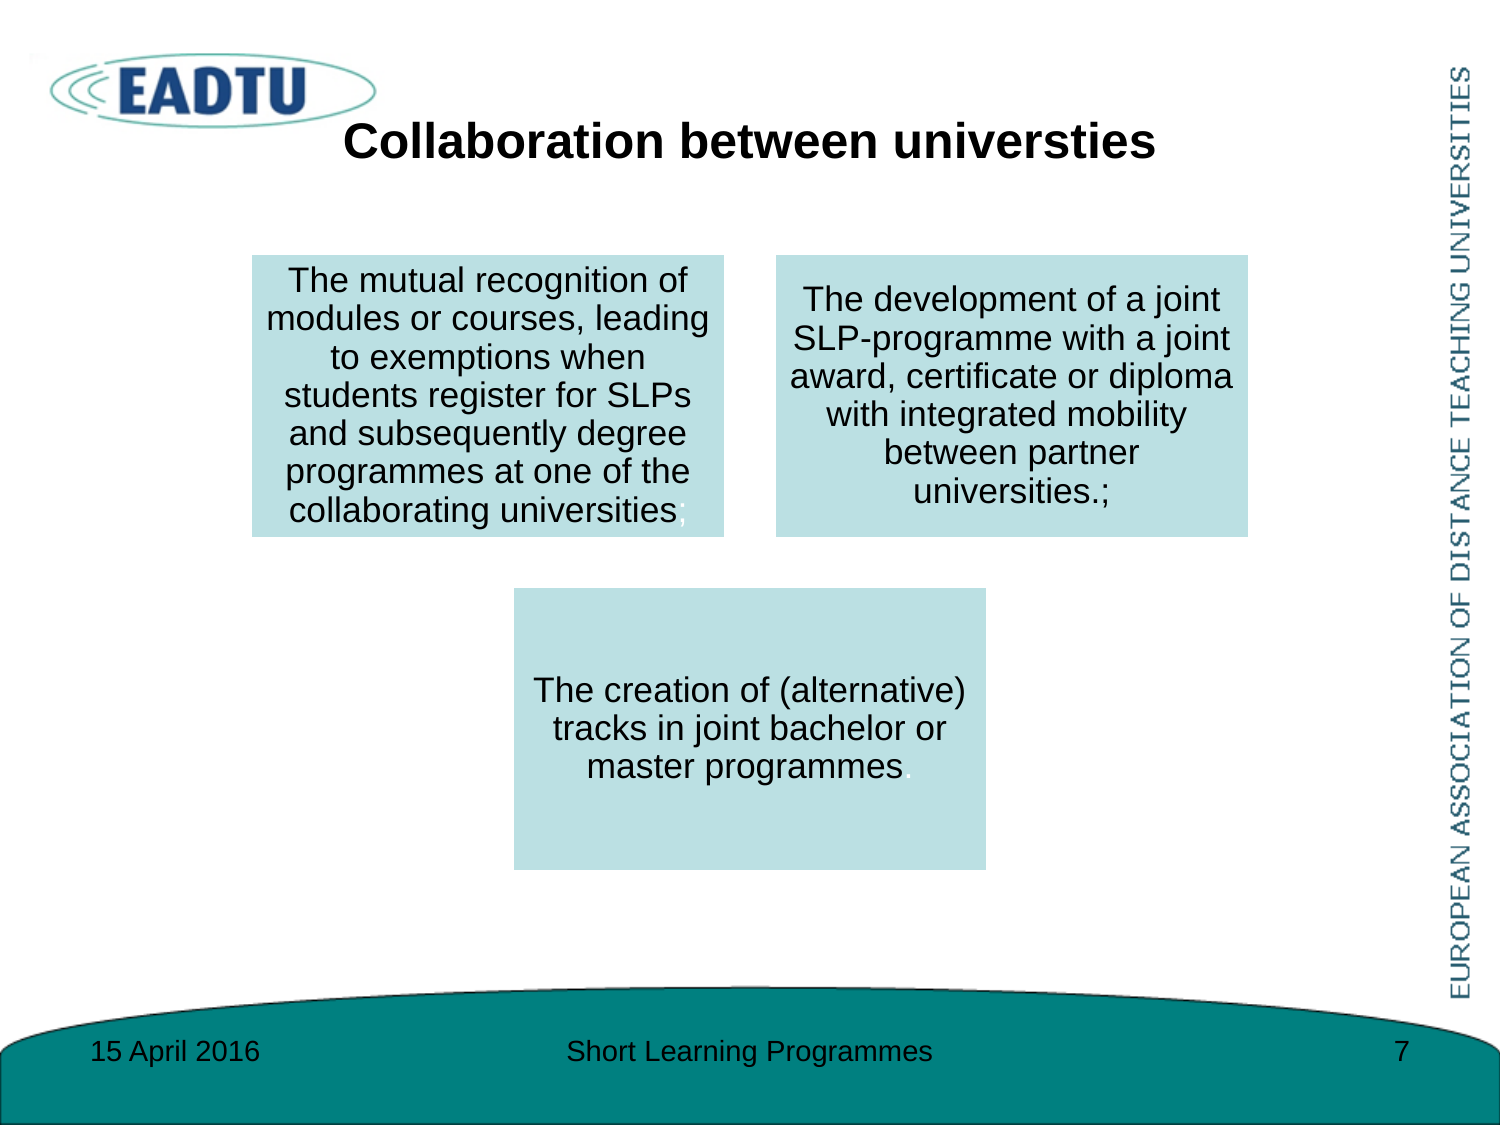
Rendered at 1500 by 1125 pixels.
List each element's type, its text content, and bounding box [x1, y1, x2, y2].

footer Short Learning Programmes [512, 1024, 988, 1103]
picture [0, 0, 1500, 1125]
slide_number 7 [1074, 1024, 1426, 1103]
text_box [249, 228, 1251, 897]
title Collaboration between universties [74, 44, 1426, 233]
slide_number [74, 1024, 426, 1103]
